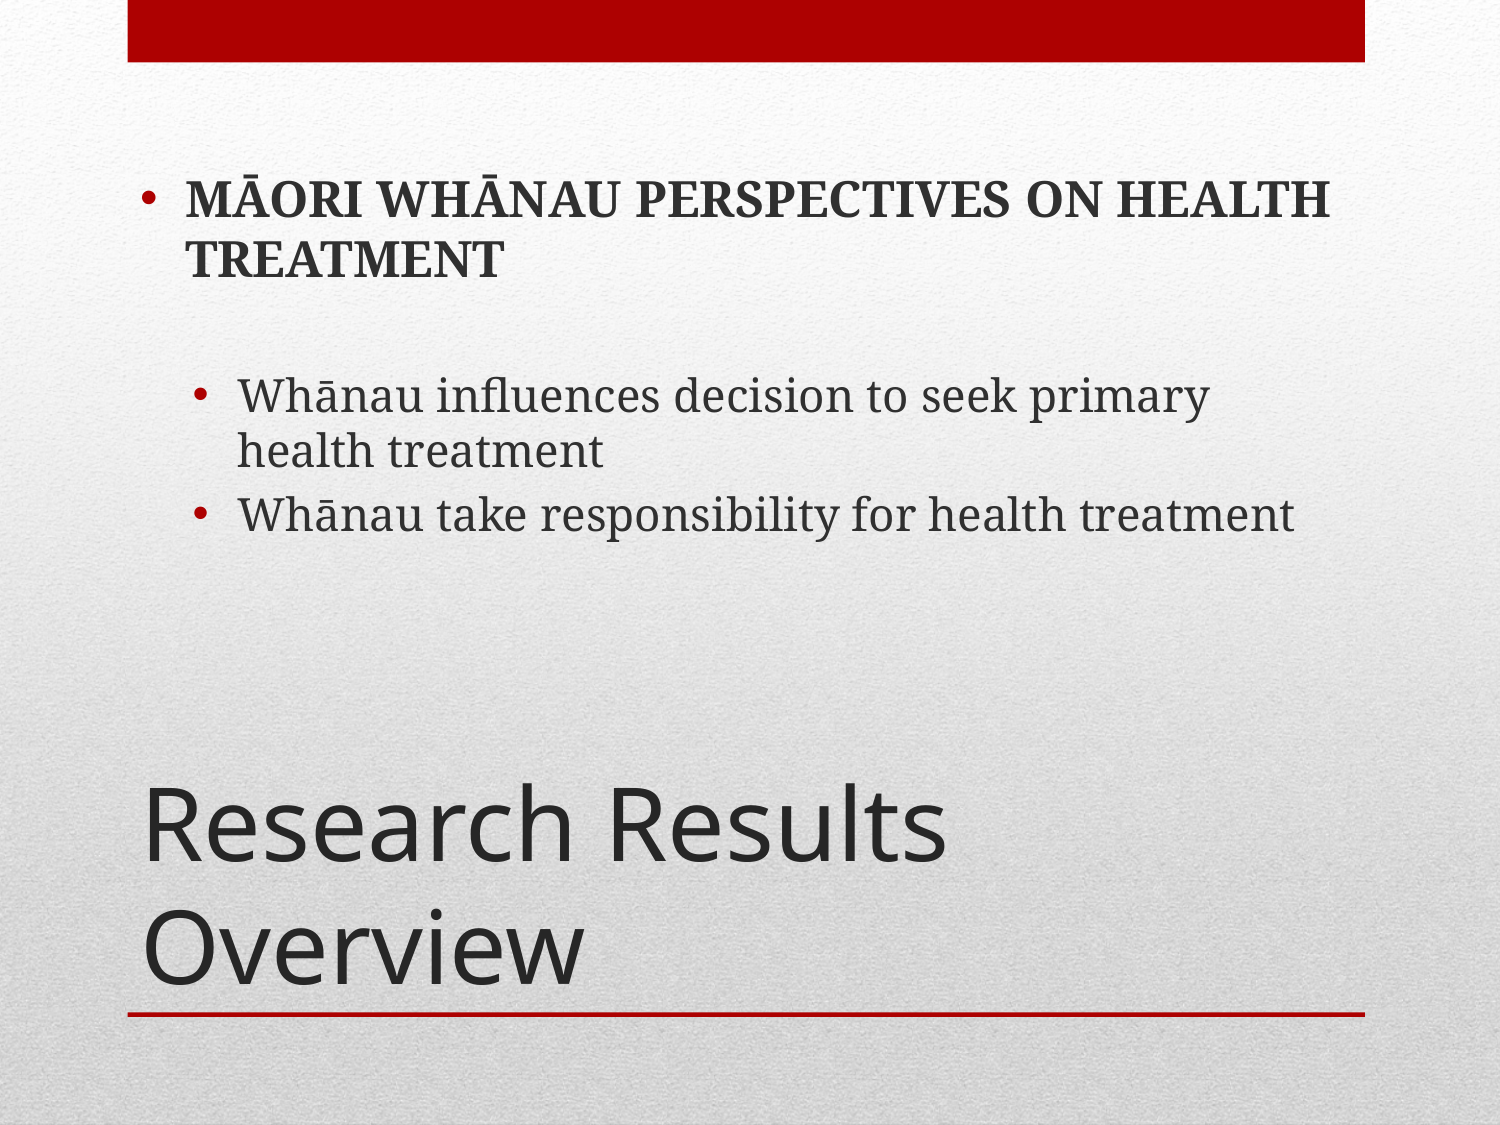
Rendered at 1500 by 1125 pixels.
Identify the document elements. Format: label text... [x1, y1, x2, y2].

list MĀORI WHĀNAU PERSPECTIVES ON HEALTH TREATMENT Whānau influences decision to seek primary health treatment Whānau take responsibility for health treatment [125, 112, 1363, 750]
title Research Results Overview [125, 750, 1238, 1013]
